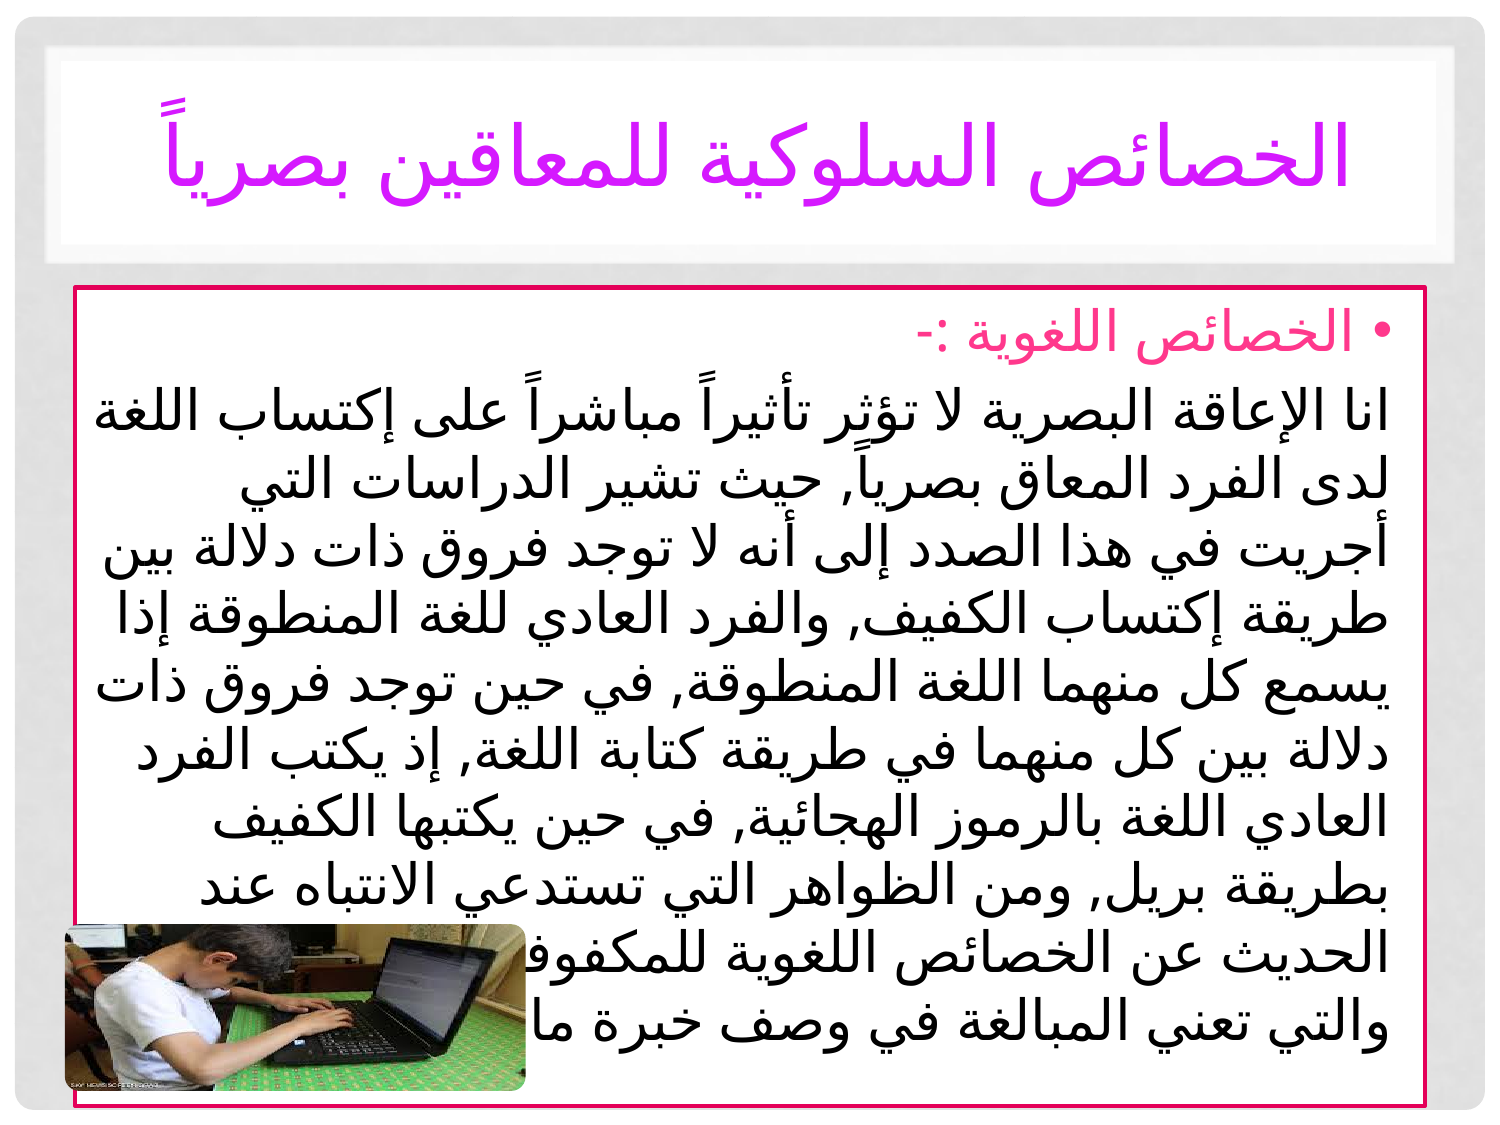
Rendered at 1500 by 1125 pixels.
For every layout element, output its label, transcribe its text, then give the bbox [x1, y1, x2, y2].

list الخصائص اللغوية :- انا الإعاقة البصرية لا تؤثر تأثيراً مباشراً على إكتساب اللغة لدى الفرد المعاق بصرياً, حيث تشير الدراسات التي أجريت في هذا الصدد إلى أنه لا توجد فروق ذات دلالة بين طريقة إكتساب الكفيف, والفرد العادي للغة المنطوقة إذا يسمع كل منهما اللغة المنطوقة, في حين توجد فروق ذات دلالة بين كل منهما في طريقة كتابة اللغة, إذ يكتب الفرد العادي اللغة بالرموز الهجائية, في حين يكتبها الكفيف بطريقة بريل, ومن الظواهر التي تستدعي الانتباه عند الحديث عن الخصائص اللغوية للمكفوفين ظاهرة اللفظية والتي تعني المبالغة في وصف خبرة ما . [73, 285, 1427, 1108]
title الخصائص السلوكية للمعاقين بصرياً [69, 66, 1425, 238]
picture [64, 923, 526, 1092]
